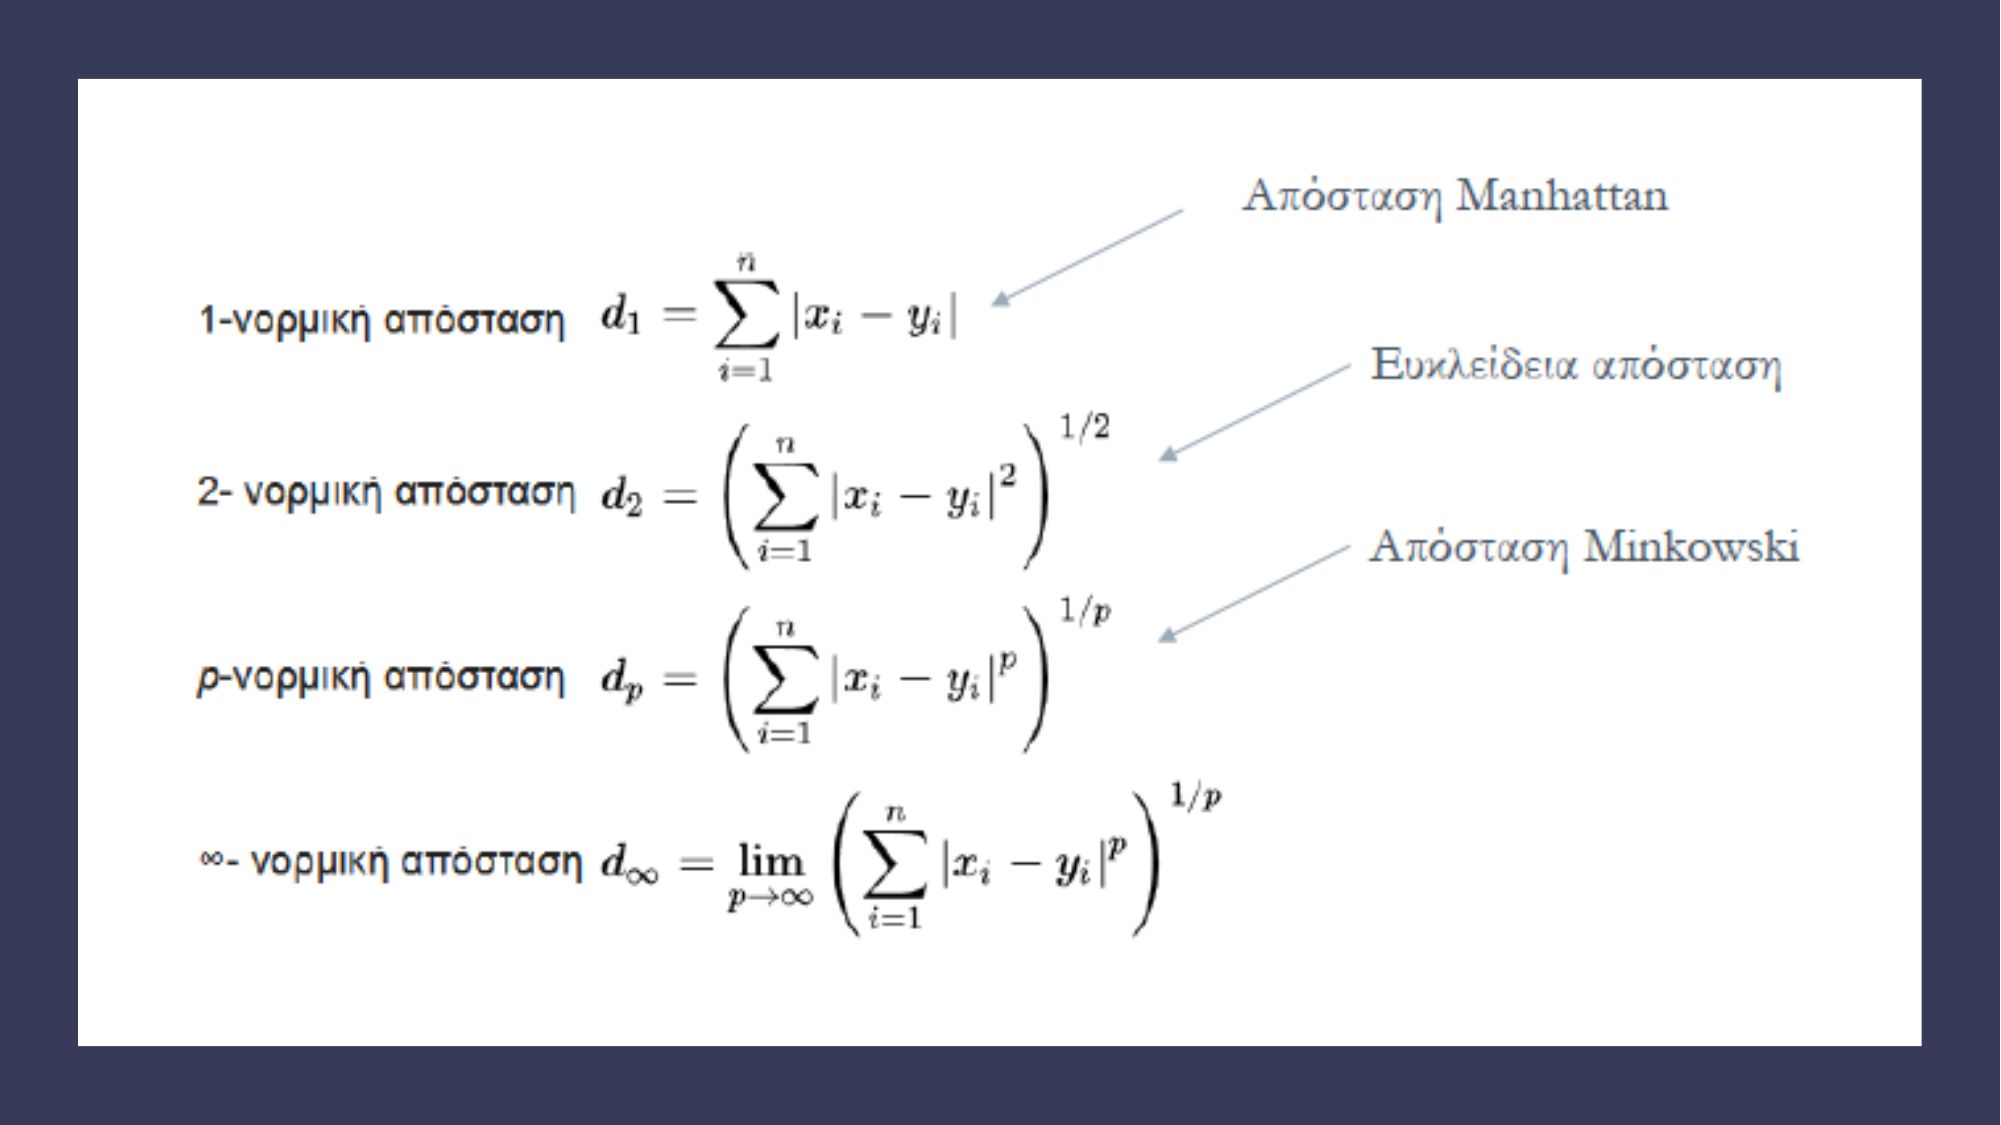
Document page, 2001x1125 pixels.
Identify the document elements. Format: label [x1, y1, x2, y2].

list [104, 121, 1895, 1004]
text_box [0, 0, 2000, 1125]
text_box [77, 77, 1923, 1048]
